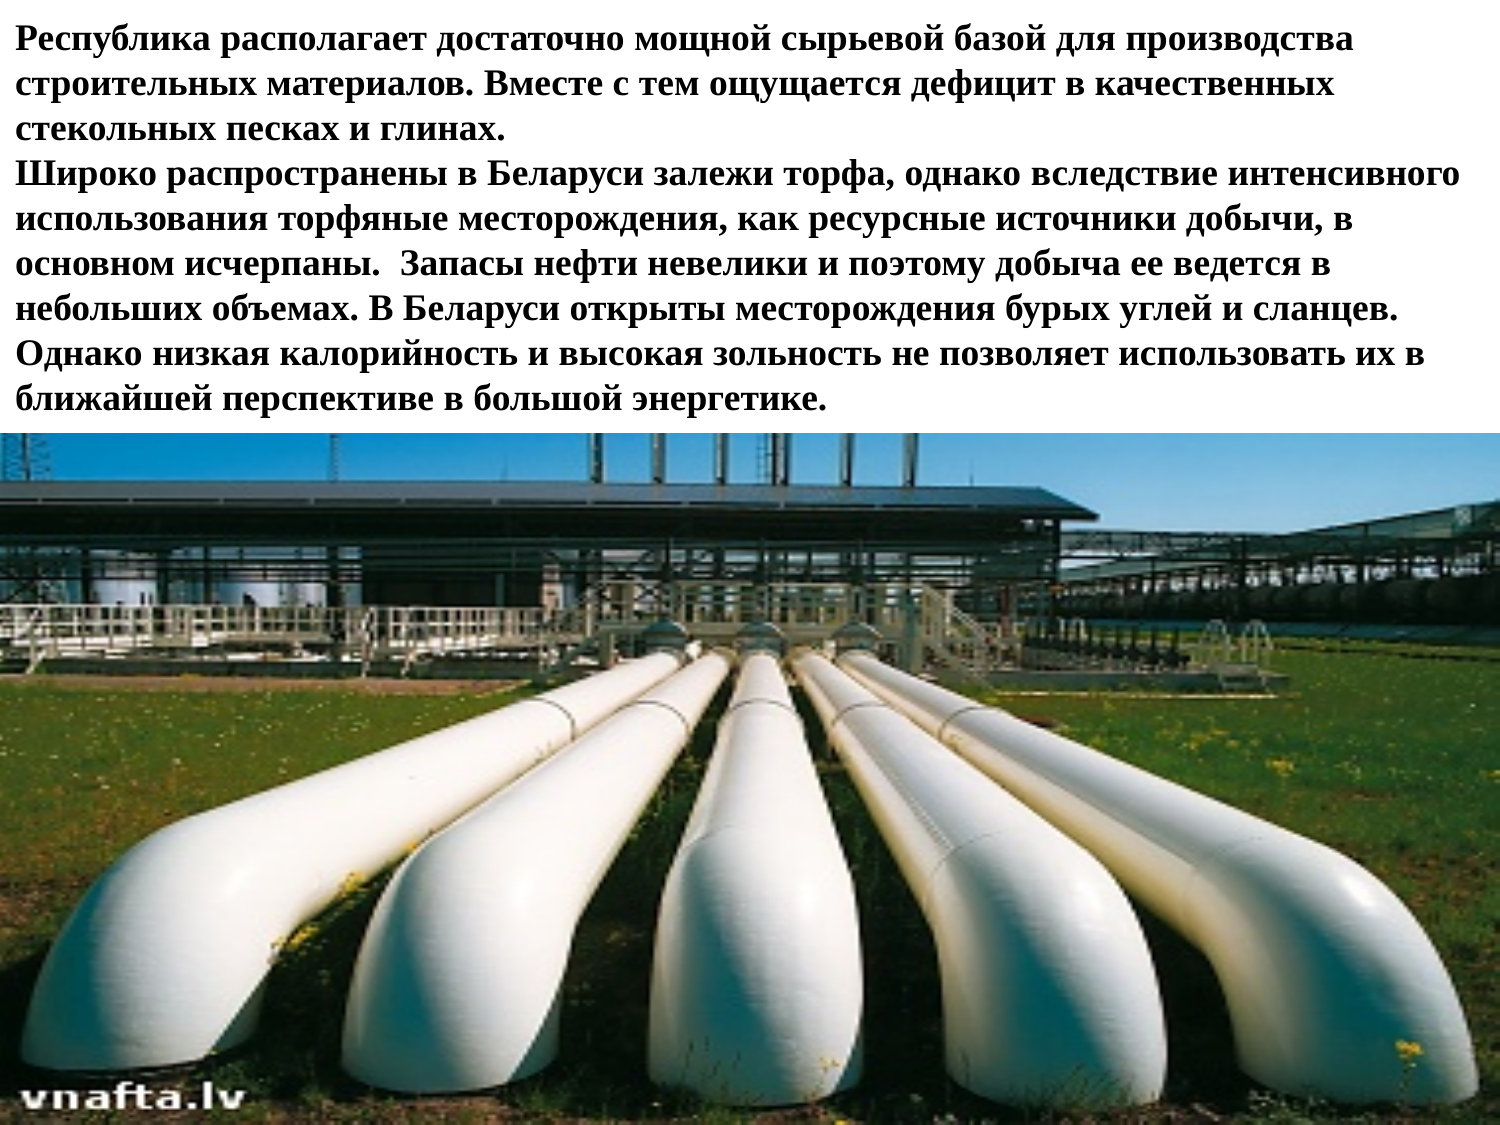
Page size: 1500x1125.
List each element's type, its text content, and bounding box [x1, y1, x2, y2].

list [0, 433, 1500, 1125]
text_box Республика располагает достаточно мощной сырьевой базой для производства строительных материалов. Вместе с тем ощущается дефицит в качественных стекольных песках и глинах. Широко распространены в Беларуси залежи торфа, однако вследствие интенсивного использования торфяные месторождения, как ресурсные источники добычи, в основном исчерпаны. Запасы нефти невелики и поэтому добыча ее ведется в небольших объемах. В Беларуси открыты месторождения бурых углей и сланцев. Однако низкая калорийность и высокая зольность не позволяет использовать их в ближайшей перспективе в большой энергетике. [0, 5, 1500, 426]
